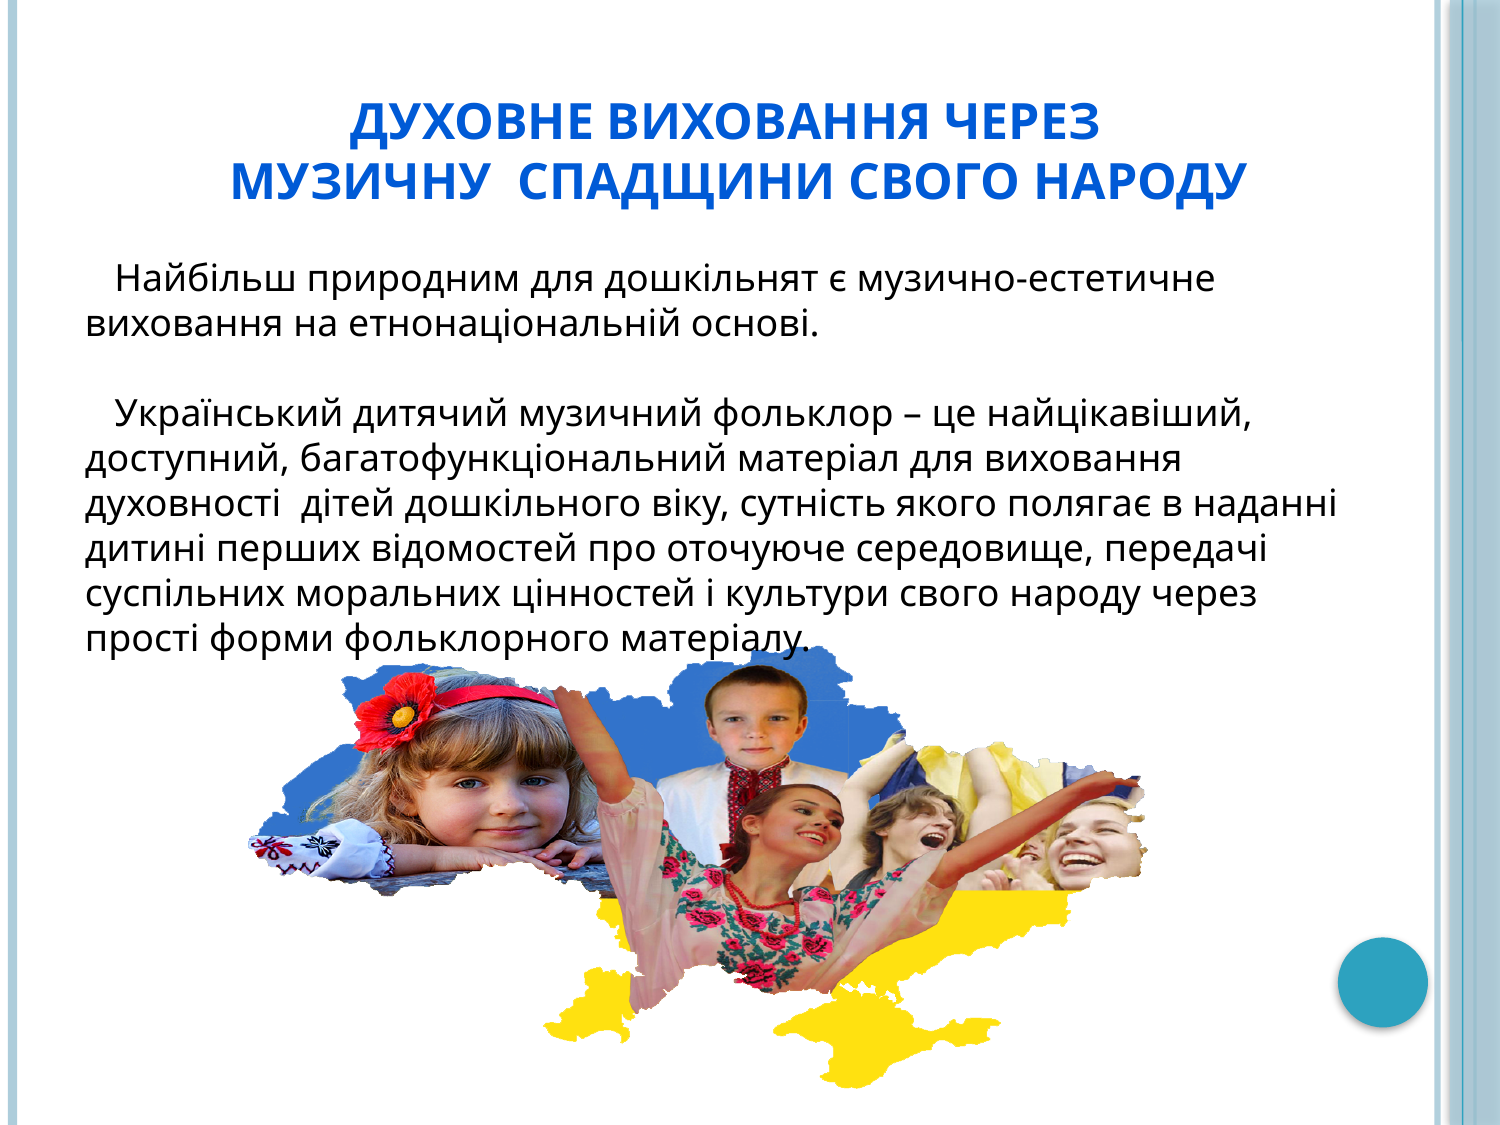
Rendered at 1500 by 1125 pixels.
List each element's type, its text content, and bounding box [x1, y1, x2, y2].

text_box Духовне виховання через музичну спадщини свого народу Найбільш природним для дошкільнят є музично-естетичне виховання на етнонаціональній основі. Український дитячий музичний фольклор – це найцікавіший, доступний, багатофункціональний матеріал для виховання духовності дітей дошкільного віку, сутність якого полягає в наданні дитині перших відомостей про оточуюче середовище, передачі суспільних моральних цінностей і культури свого народу через прості форми фольклорного матеріалу. [70, 81, 1395, 667]
picture [245, 643, 1149, 1091]
